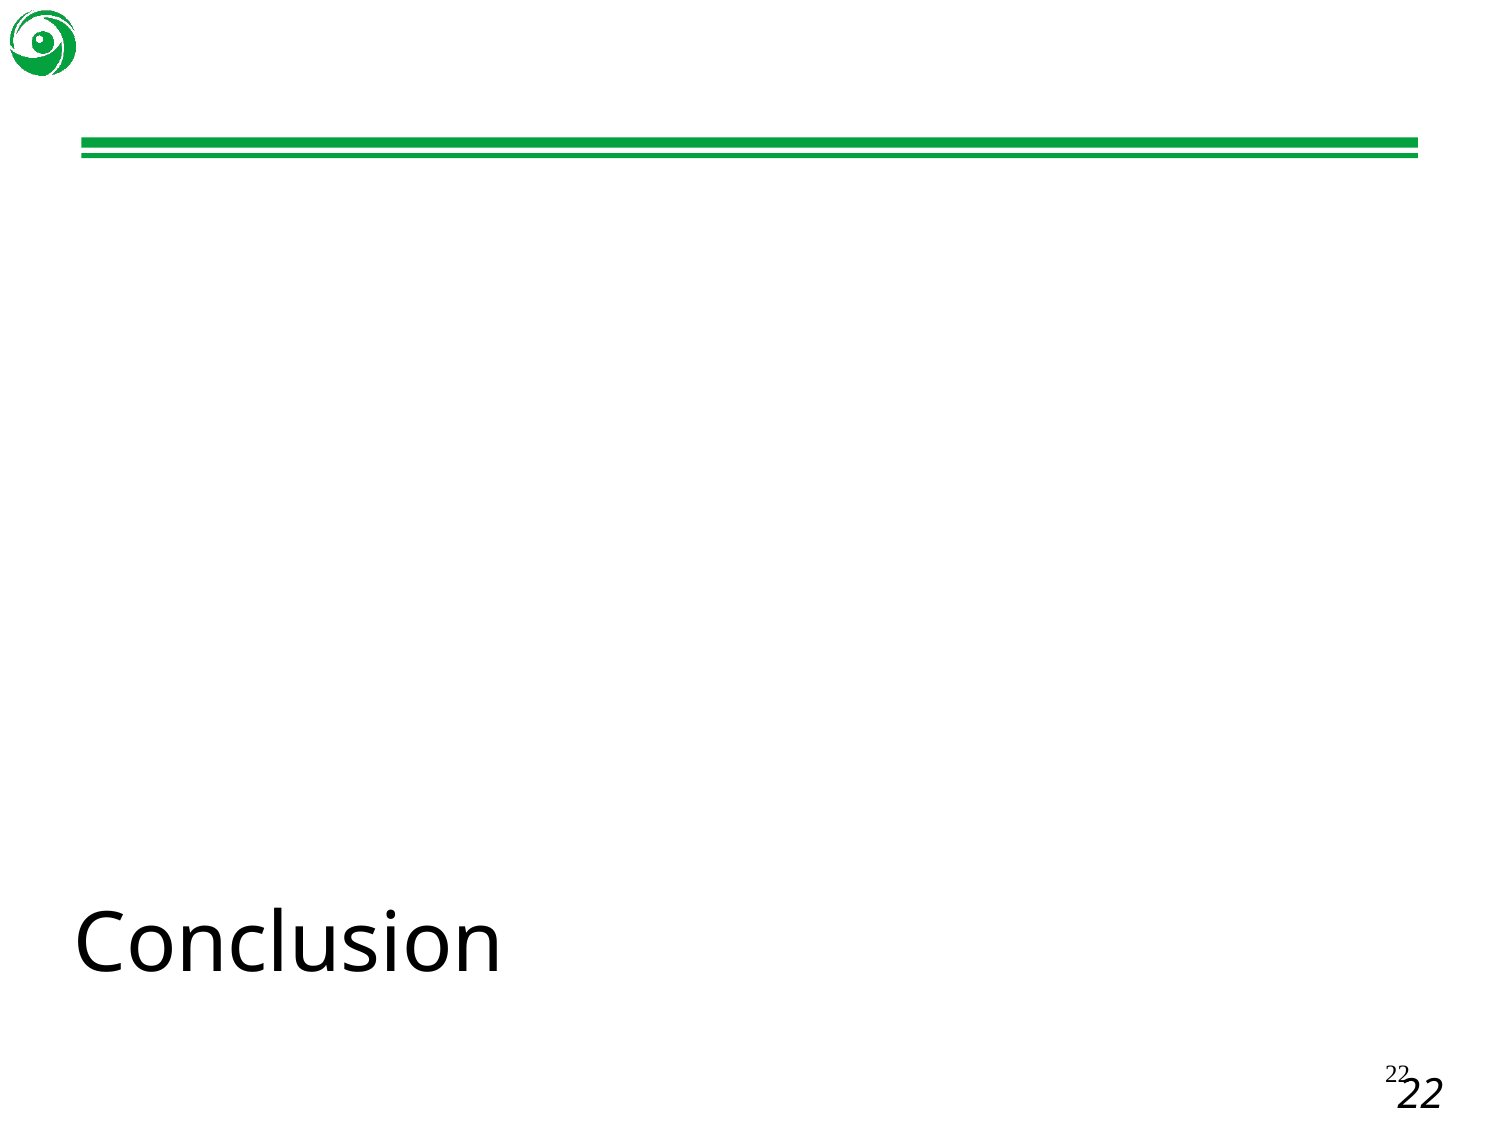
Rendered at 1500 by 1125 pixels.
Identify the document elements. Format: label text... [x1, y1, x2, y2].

slide_number 21 [1074, 1042, 1425, 1103]
picture [0, 0, 88, 88]
text_box Conclusion [58, 880, 1357, 996]
